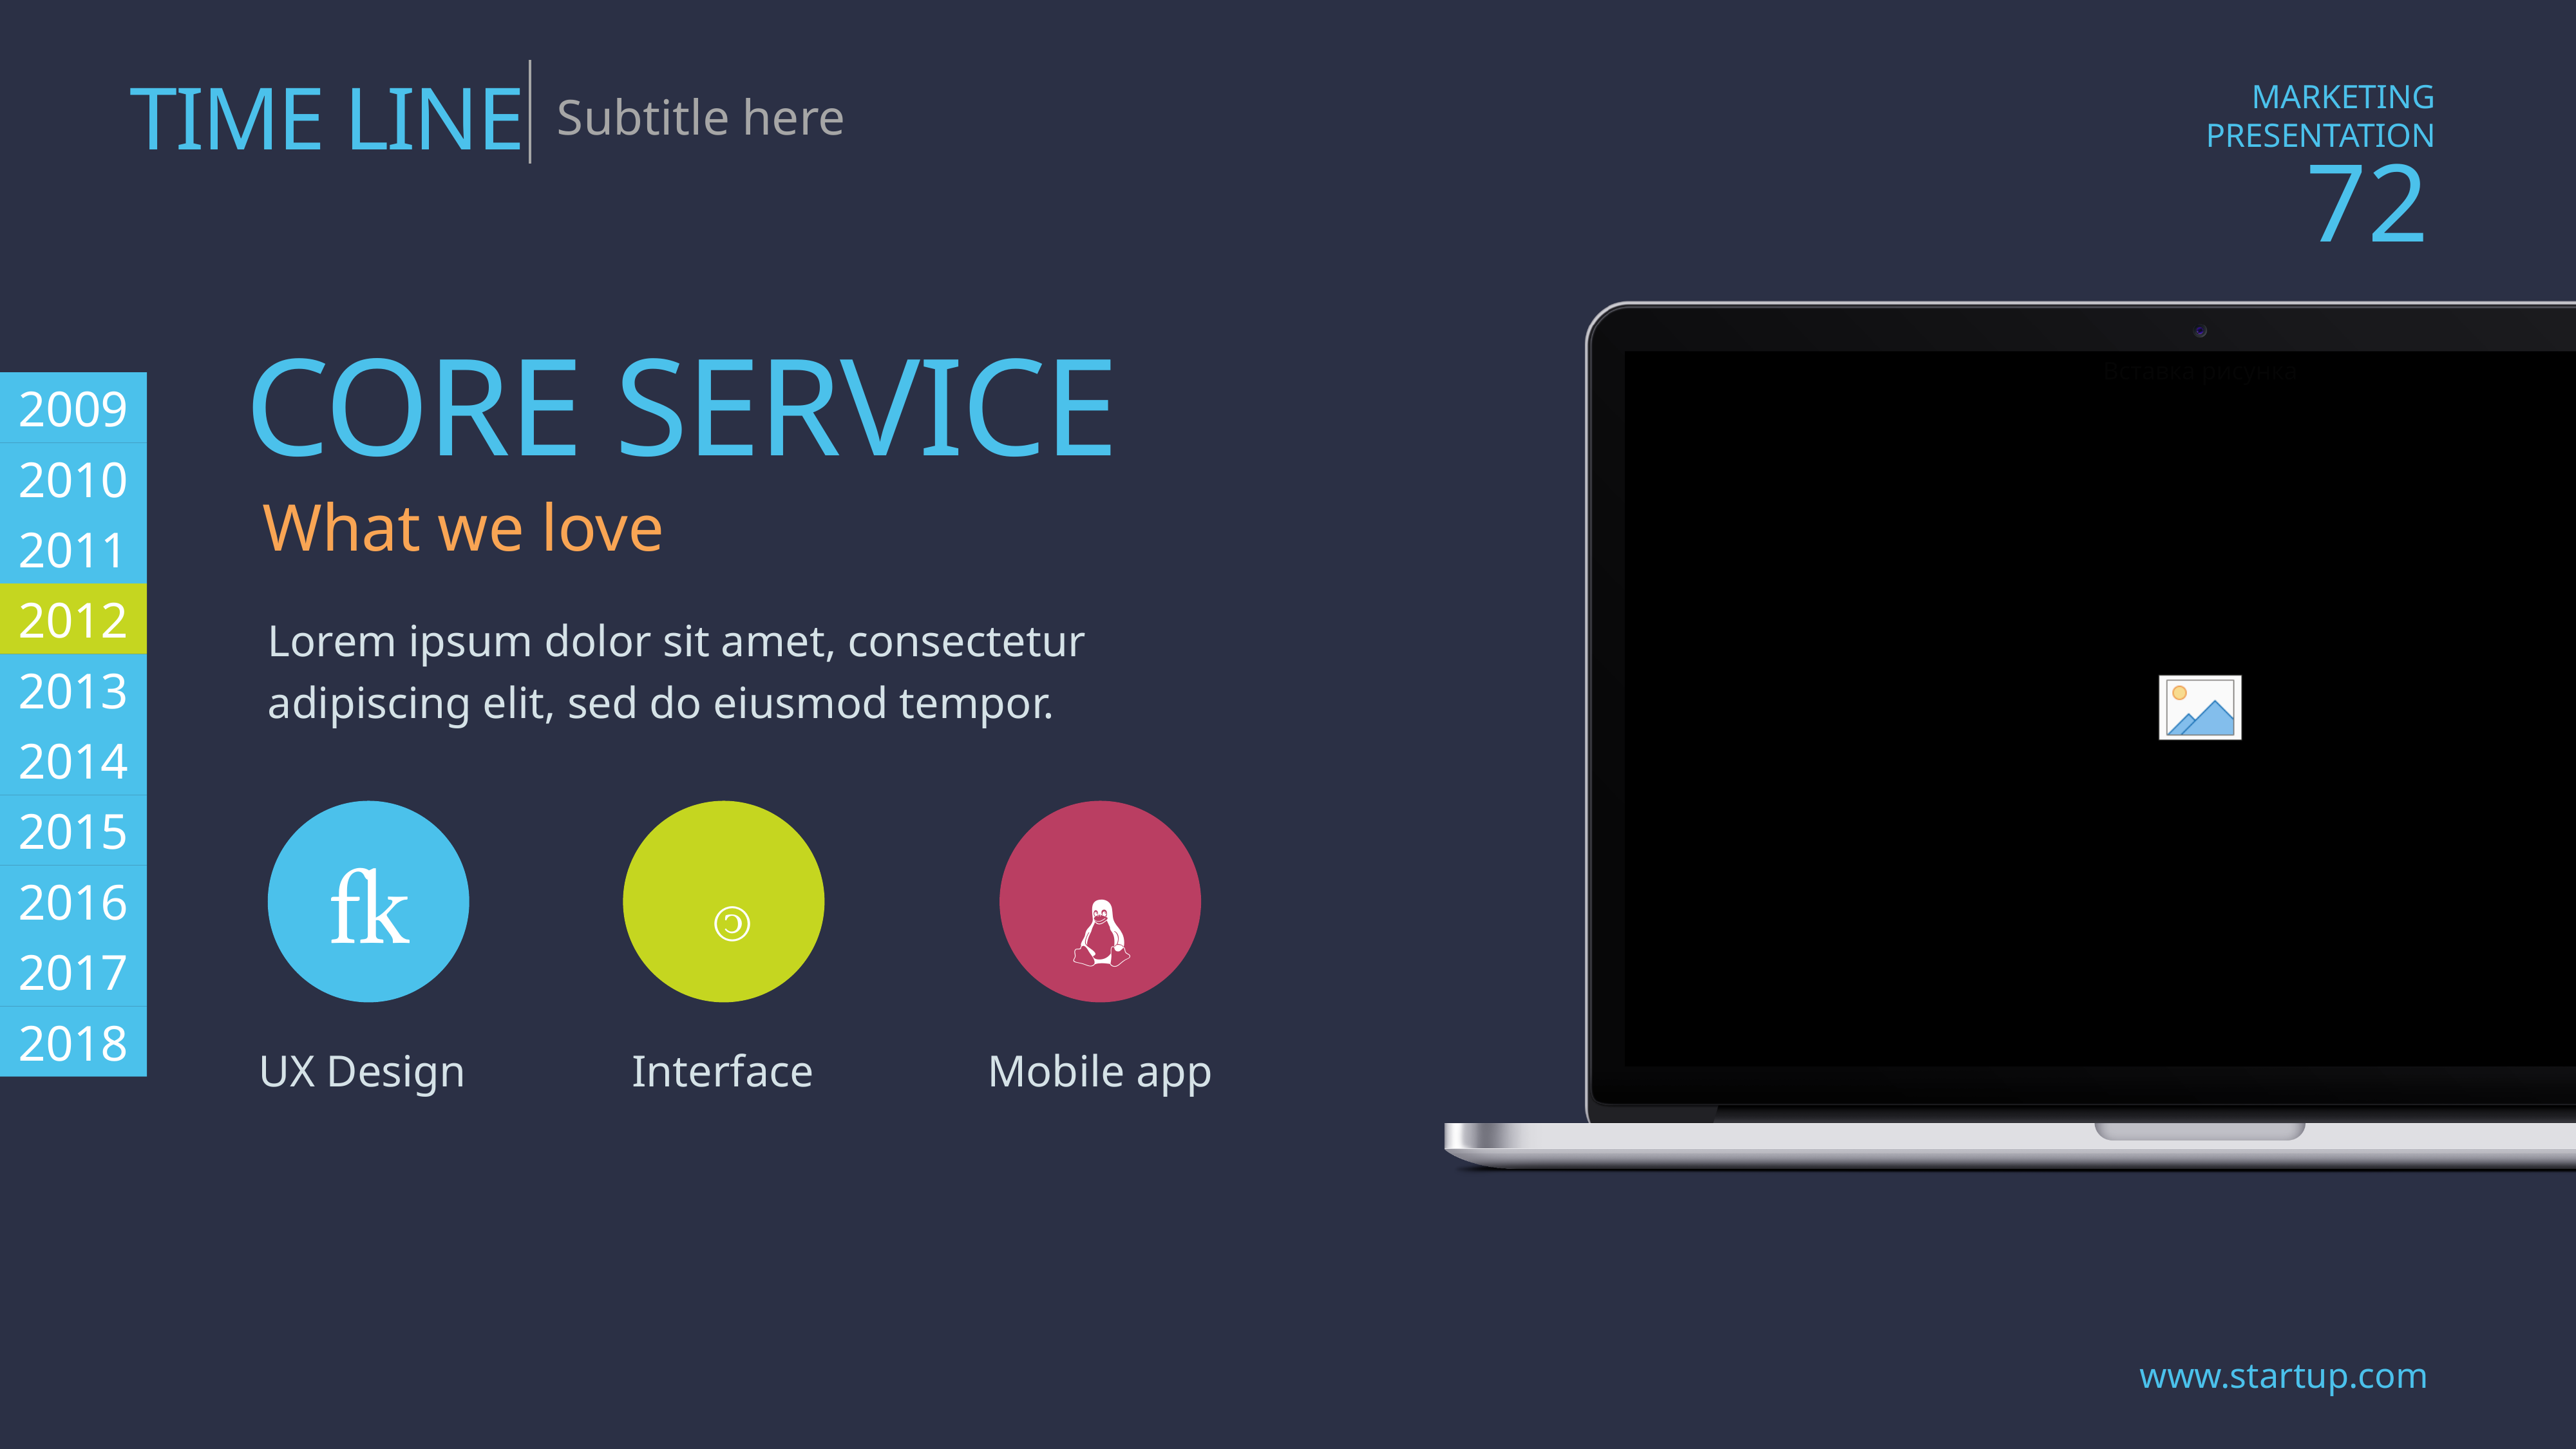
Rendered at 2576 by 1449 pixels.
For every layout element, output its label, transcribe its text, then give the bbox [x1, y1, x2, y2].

text_box 2014 [0, 724, 147, 794]
text_box 2016 [0, 865, 147, 935]
text_box 2017 [0, 935, 147, 1005]
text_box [623, 800, 825, 1003]
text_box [267, 800, 469, 1003]
text_box 2012 [0, 583, 147, 654]
text_box What we love [262, 486, 682, 564]
text_box Interface [594, 1033, 853, 1095]
text_box Mobile app [971, 1033, 1230, 1095]
text_box 2015 [0, 794, 147, 865]
text_box 2010 [0, 442, 147, 513]
text_box 2018 [0, 1005, 147, 1077]
text_box Lorem ipsum dolor sit amet, consectetur adipiscing elit, sed do eiusmod tempor. [267, 603, 1183, 727]
picture [1433, 282, 2576, 1188]
text_box 2013 [0, 654, 147, 724]
text_box 2009 [0, 372, 147, 442]
text_box TIME LINE [129, 63, 526, 167]
text_box 2011 [0, 513, 147, 583]
text_box CORE SERVICE [244, 321, 1119, 482]
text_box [999, 800, 1202, 1003]
text_box UX Design [233, 1033, 492, 1095]
text_box Subtitle here [547, 81, 855, 149]
